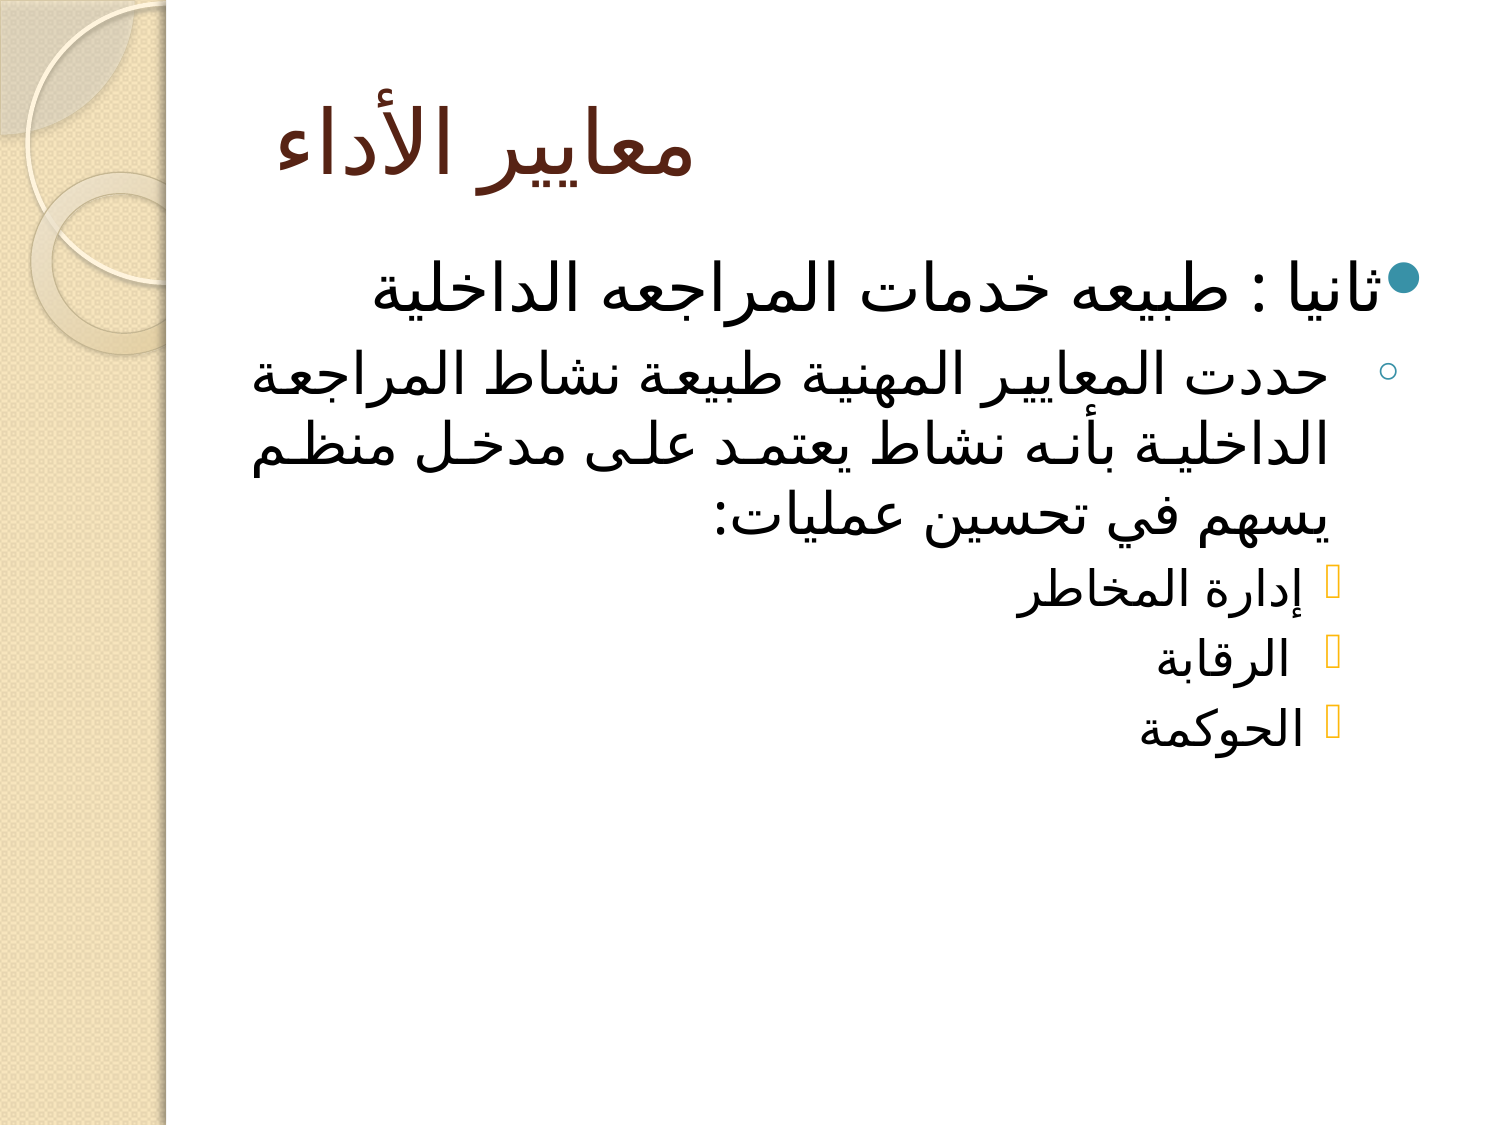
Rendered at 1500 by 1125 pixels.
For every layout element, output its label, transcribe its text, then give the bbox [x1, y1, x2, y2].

list ثانيا : طبيعه خدمات المراجعه الداخلية حددت المعايير المهنية طبيعة نشاط المراجعة الداخلية بأنه نشاط يعتمد على مدخل منظم يسهم في تحسين عمليات: إدارة المخاطر الرقابة الحوكمة [235, 237, 1466, 1025]
title معايير الأداء [235, 45, 1466, 233]
